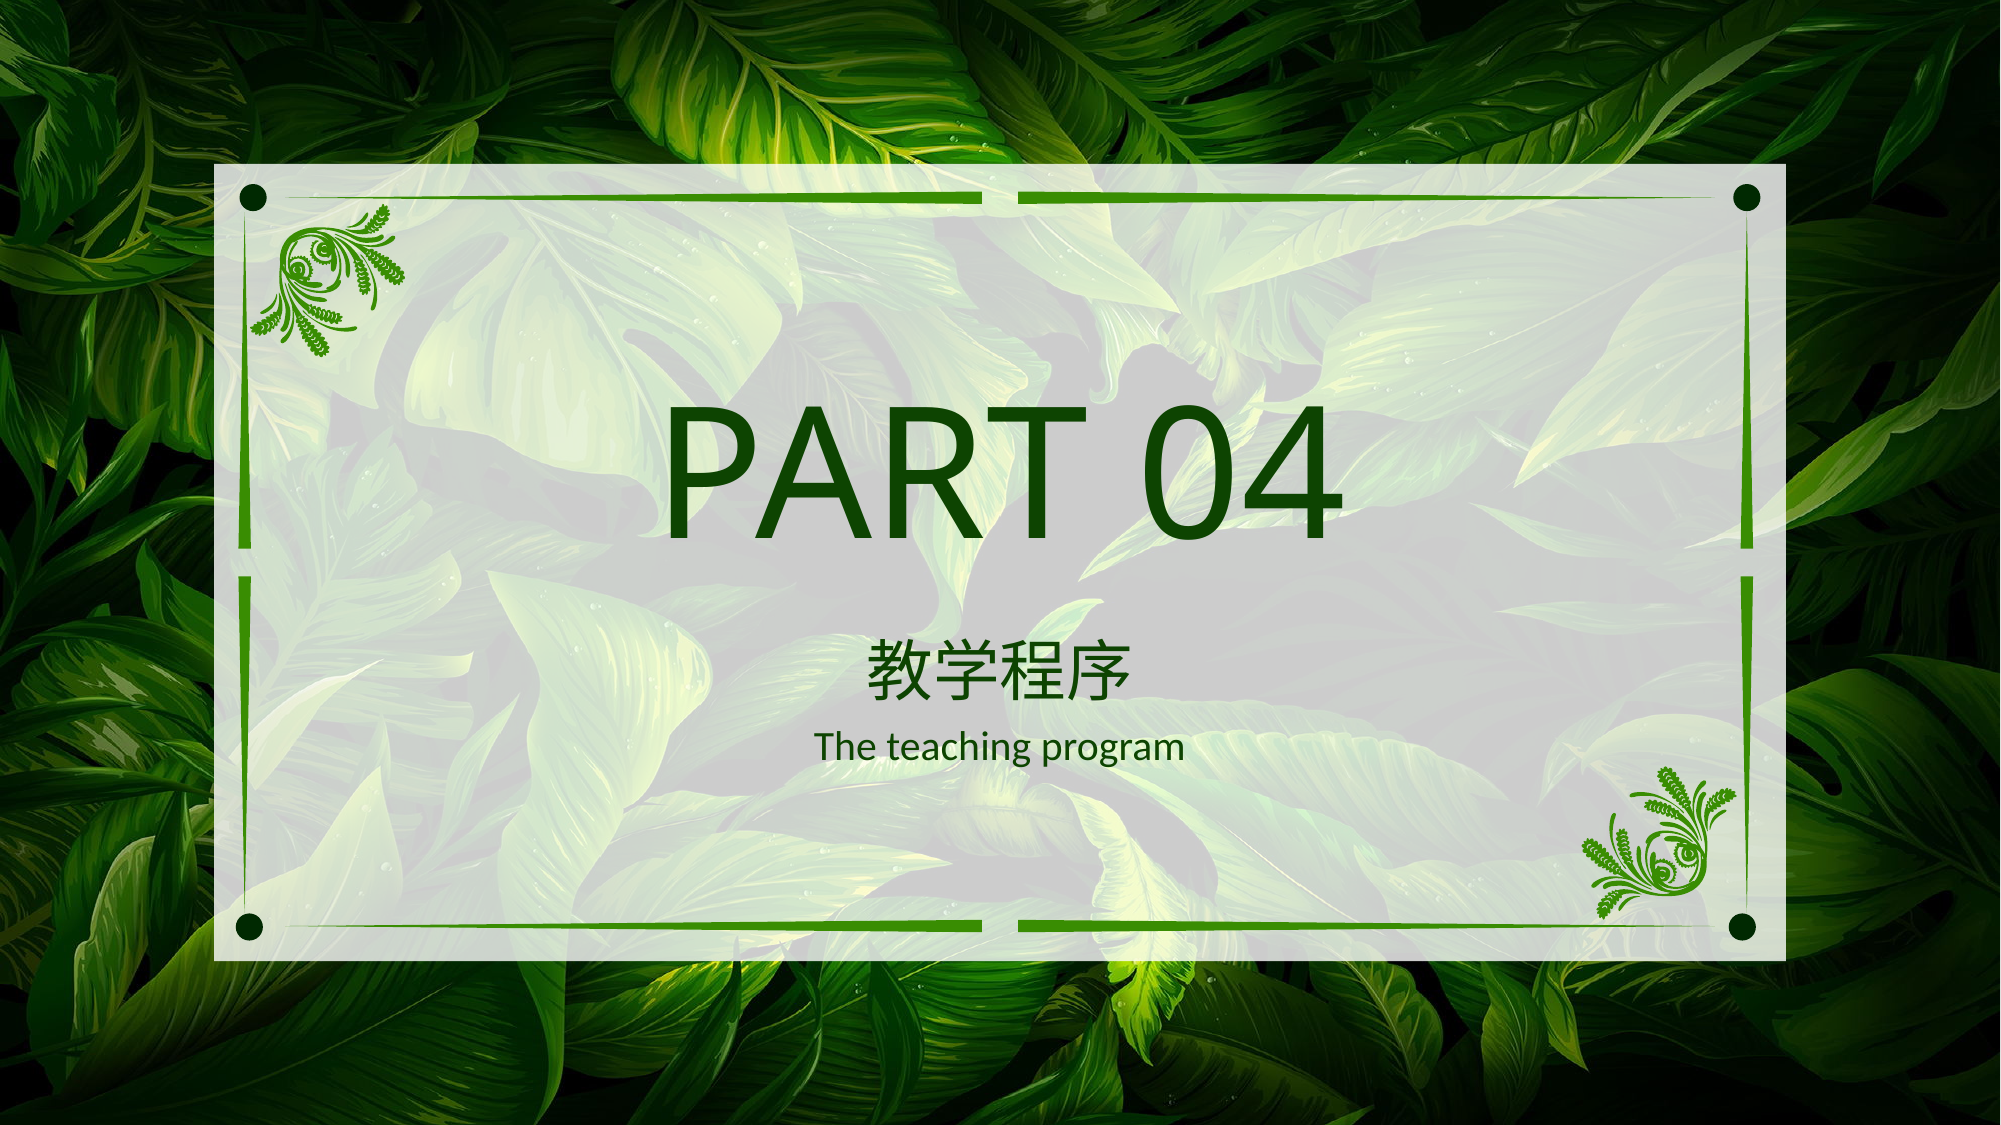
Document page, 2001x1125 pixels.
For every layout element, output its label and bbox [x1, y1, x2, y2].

text_box [235, 184, 1761, 941]
picture [0, 0, 2001, 1125]
text_box [213, 163, 1787, 962]
